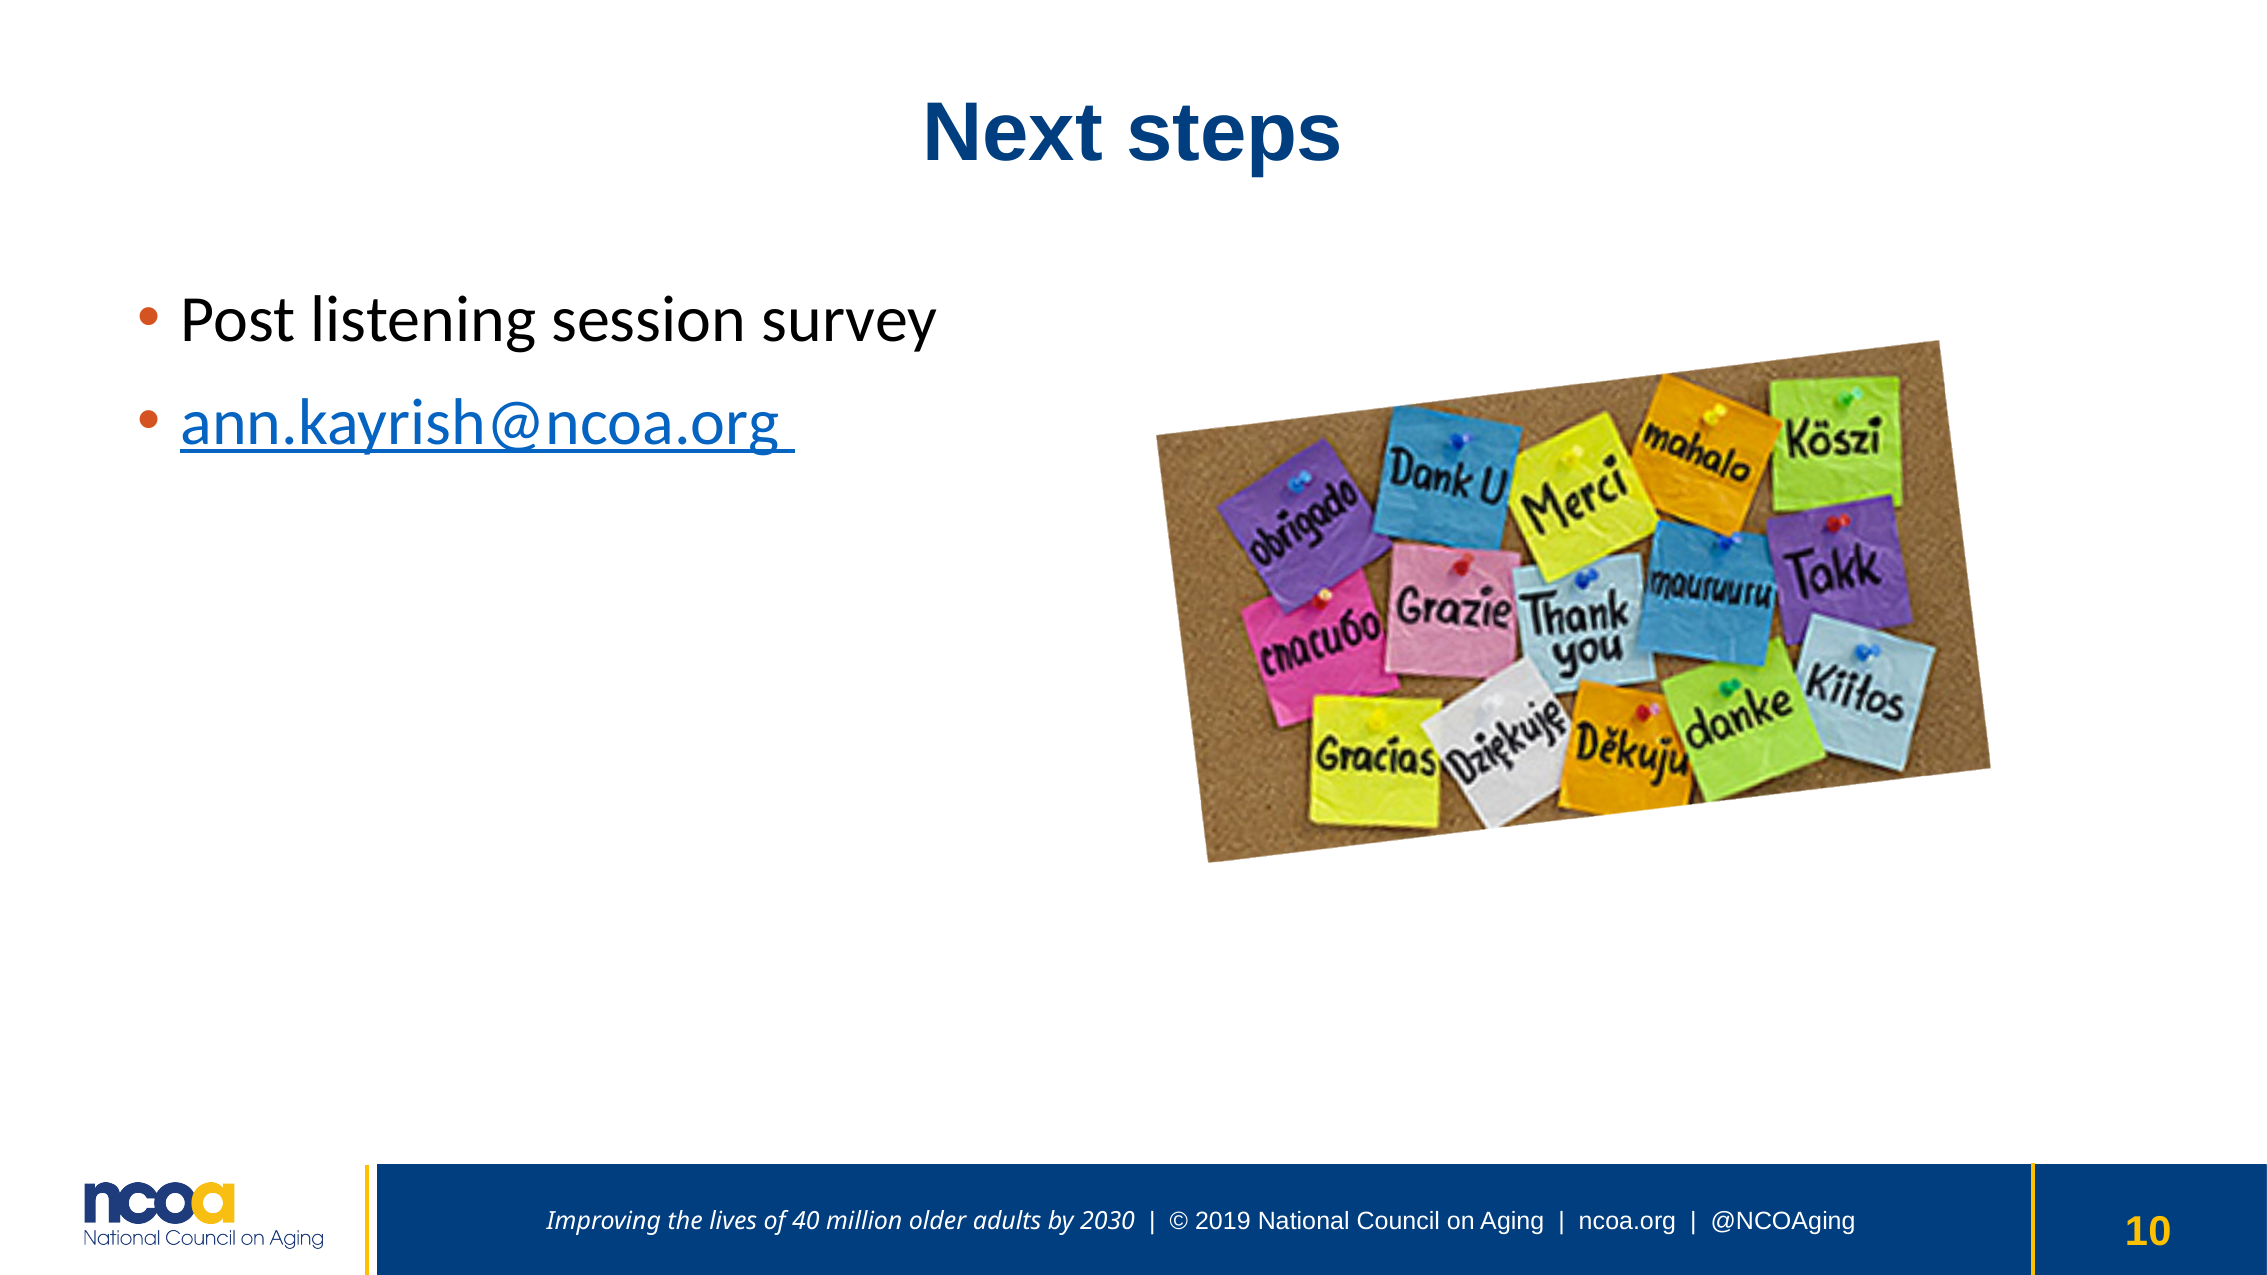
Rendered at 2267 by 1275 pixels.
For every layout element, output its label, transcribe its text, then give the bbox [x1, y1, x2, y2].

slide_number 10 [2029, 1181, 2267, 1275]
picture [1157, 341, 1990, 862]
list Post listening session survey ann.kayrish@ncoa.org [122, 268, 2111, 1068]
title Next steps [380, 59, 1886, 208]
picture [84, 1182, 323, 1249]
